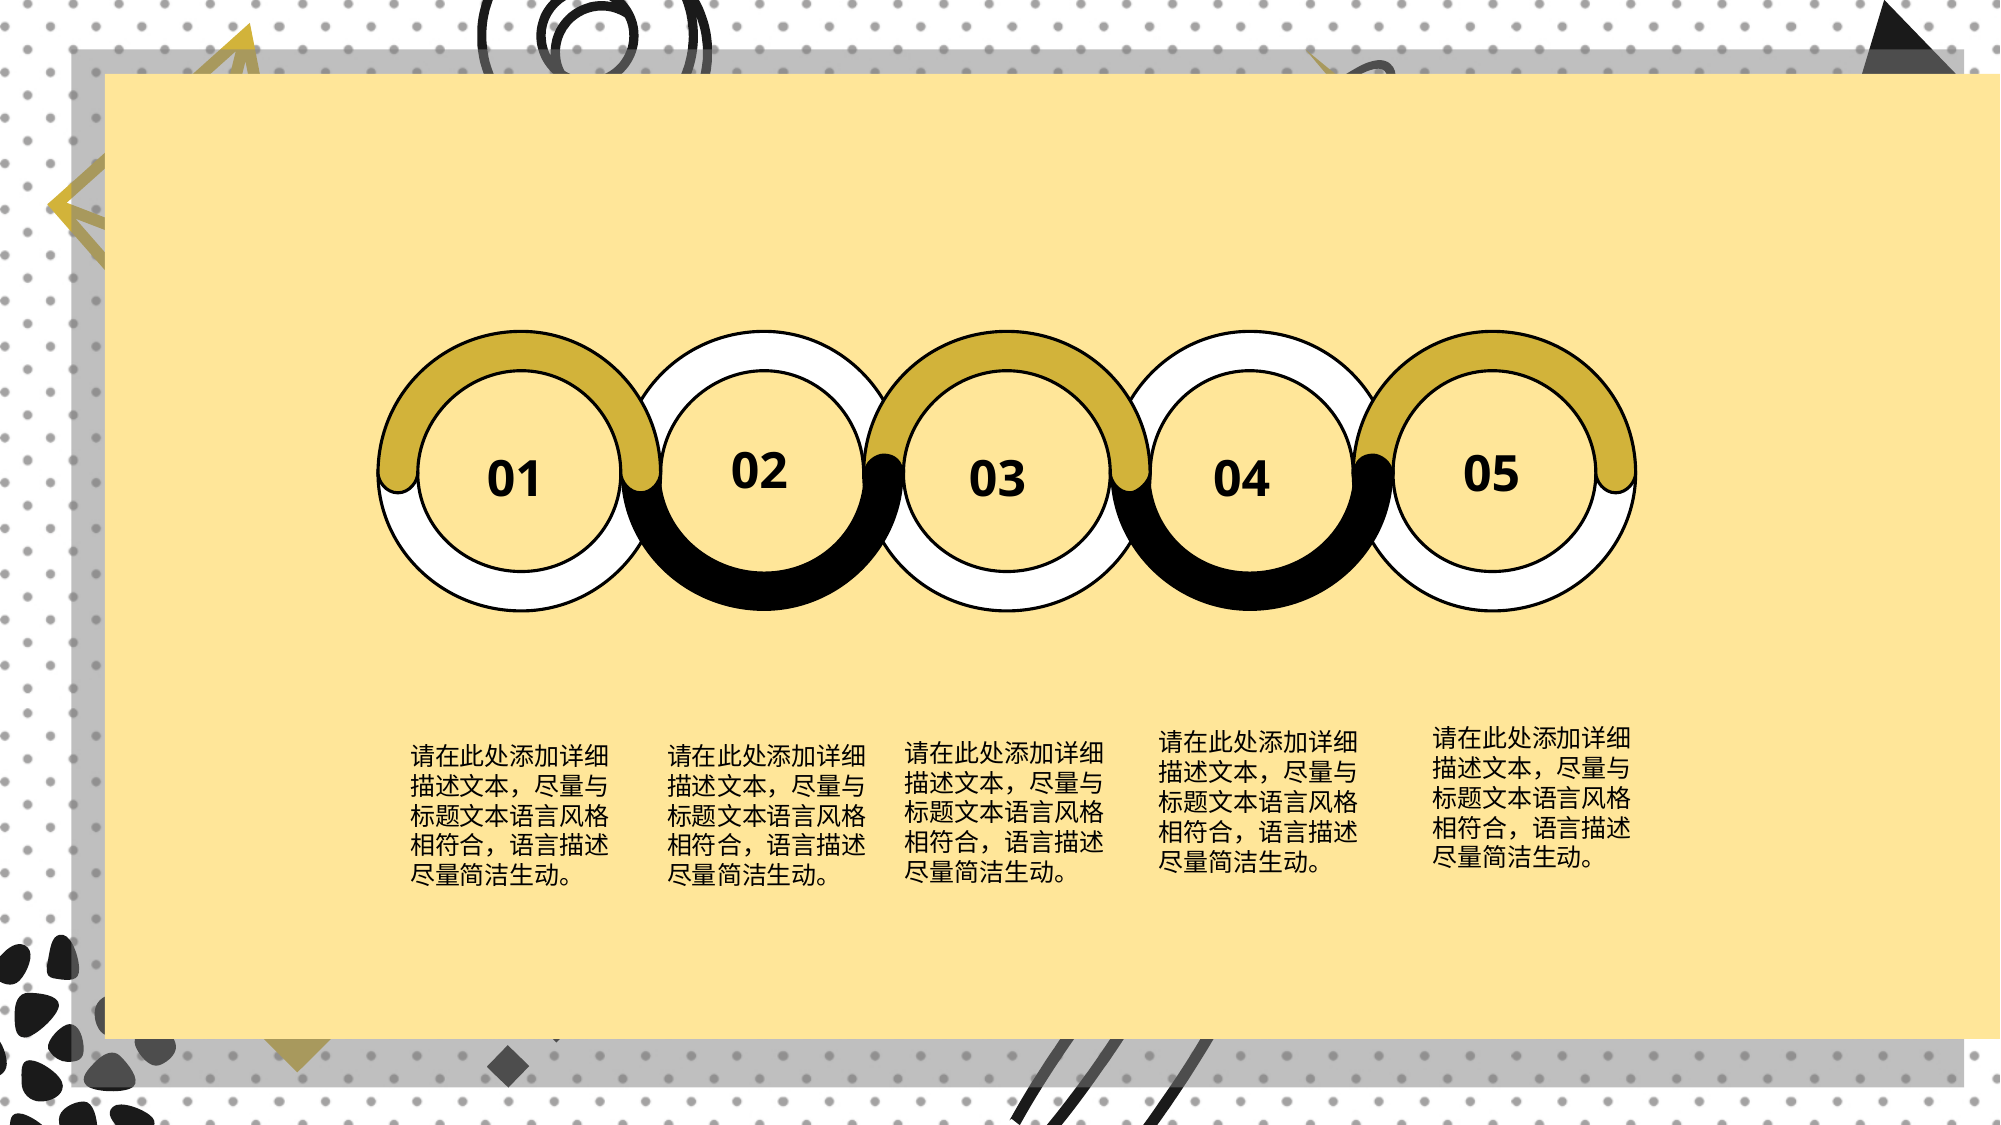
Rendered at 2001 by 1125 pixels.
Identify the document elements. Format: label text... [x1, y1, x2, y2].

text_box 请在此处添加详细描述文本，尽量与标题文本语言风格相符合，语言描述尽量简洁生动。 [395, 732, 642, 898]
text_box 请在此处添加详细描述文本，尽量与标题文本语言风格相符合，语言描述尽量简洁生动。 [1417, 714, 1664, 880]
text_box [377, 331, 1636, 611]
text_box 请在此处添加详细描述文本，尽量与标题文本语言风格相符合，语言描述尽量简洁生动。 [889, 729, 1136, 895]
text_box 请在此处添加详细描述文本，尽量与标题文本语言风格相符合，语言描述尽量简洁生动。 [652, 732, 899, 898]
text_box [382, 326, 1637, 454]
text_box 请在此处添加详细描述文本，尽量与标题文本语言风格相符合，语言描述尽量简洁生动。 [1143, 718, 1391, 884]
